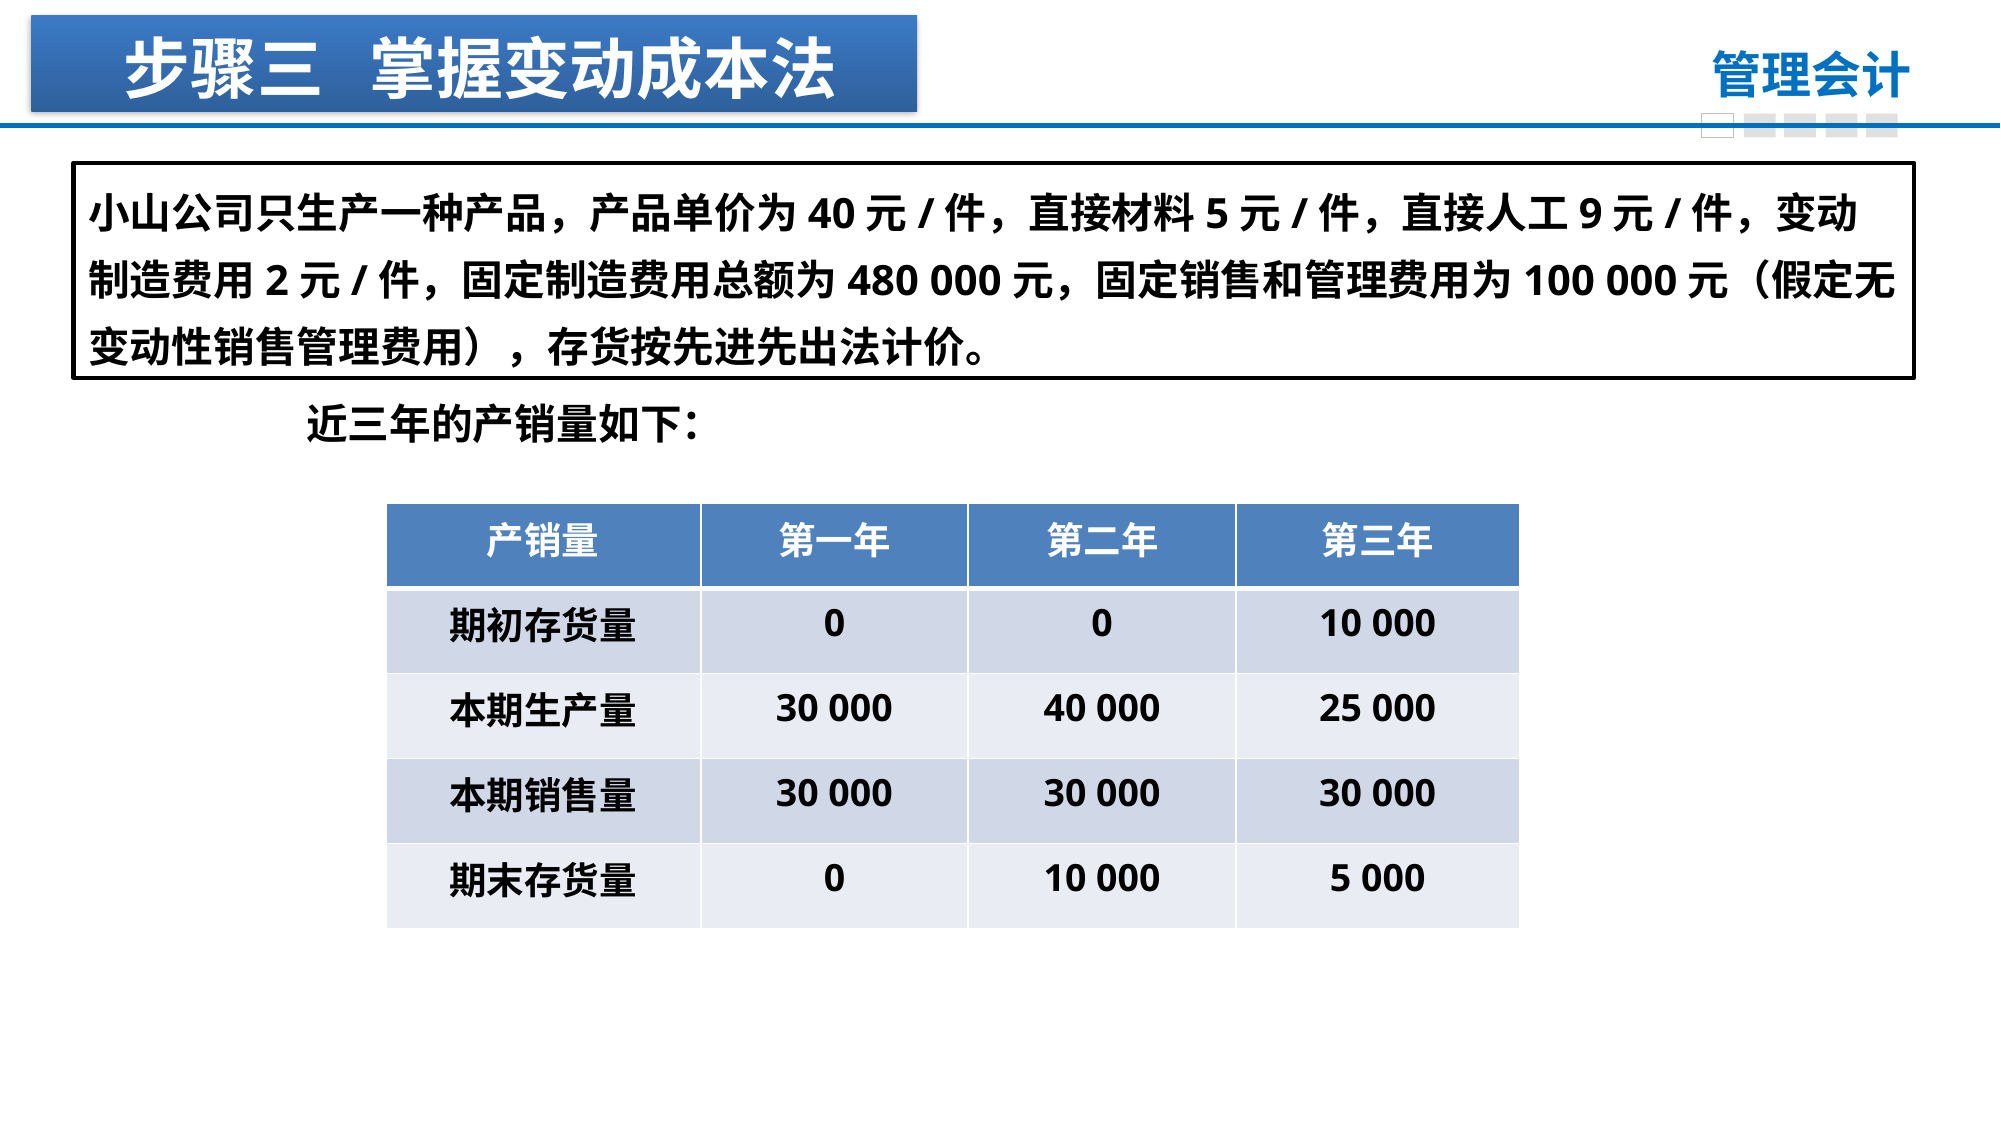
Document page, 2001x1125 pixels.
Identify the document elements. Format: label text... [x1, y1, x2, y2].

table_cell 本期销售量 [387, 759, 700, 843]
table_cell 30 000 [702, 759, 967, 843]
table_cell 30 000 [1237, 759, 1519, 843]
table_cell 25 000 [1237, 674, 1519, 758]
table_cell 5 000 [1237, 844, 1519, 928]
table_header 第一年 [702, 504, 967, 586]
text_box 近三年的产销量如下： [291, 390, 764, 456]
table_cell 期末存货量 [387, 844, 700, 928]
table_header 第二年 [969, 504, 1235, 586]
table_header 产销量 [387, 504, 700, 586]
table_cell 10 000 [1237, 591, 1519, 673]
table_cell 本期生产量 [387, 674, 700, 758]
table_cell 30 000 [969, 759, 1235, 843]
table_cell 0 [969, 591, 1235, 673]
table_cell 30 000 [702, 674, 967, 758]
table_cell 10 000 [969, 844, 1235, 928]
text_box 小山公司只生产一种产品，产品单价为40元/件，直接材料5元/件，直接人工9元/件，变动制造费用2元/件，固定制造费用总额为480 000元，固定销售和管理费用为100 000元（假定无变动性销售管理费用），存货按先进先出法计价。 [71, 161, 1916, 380]
table_cell 40 000 [969, 674, 1235, 758]
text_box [31, 14, 918, 197]
table_header 第三年 [1237, 504, 1519, 586]
table_cell 期初存货量 [387, 591, 700, 673]
table_cell 0 [702, 844, 967, 928]
table_cell 0 [702, 591, 967, 673]
